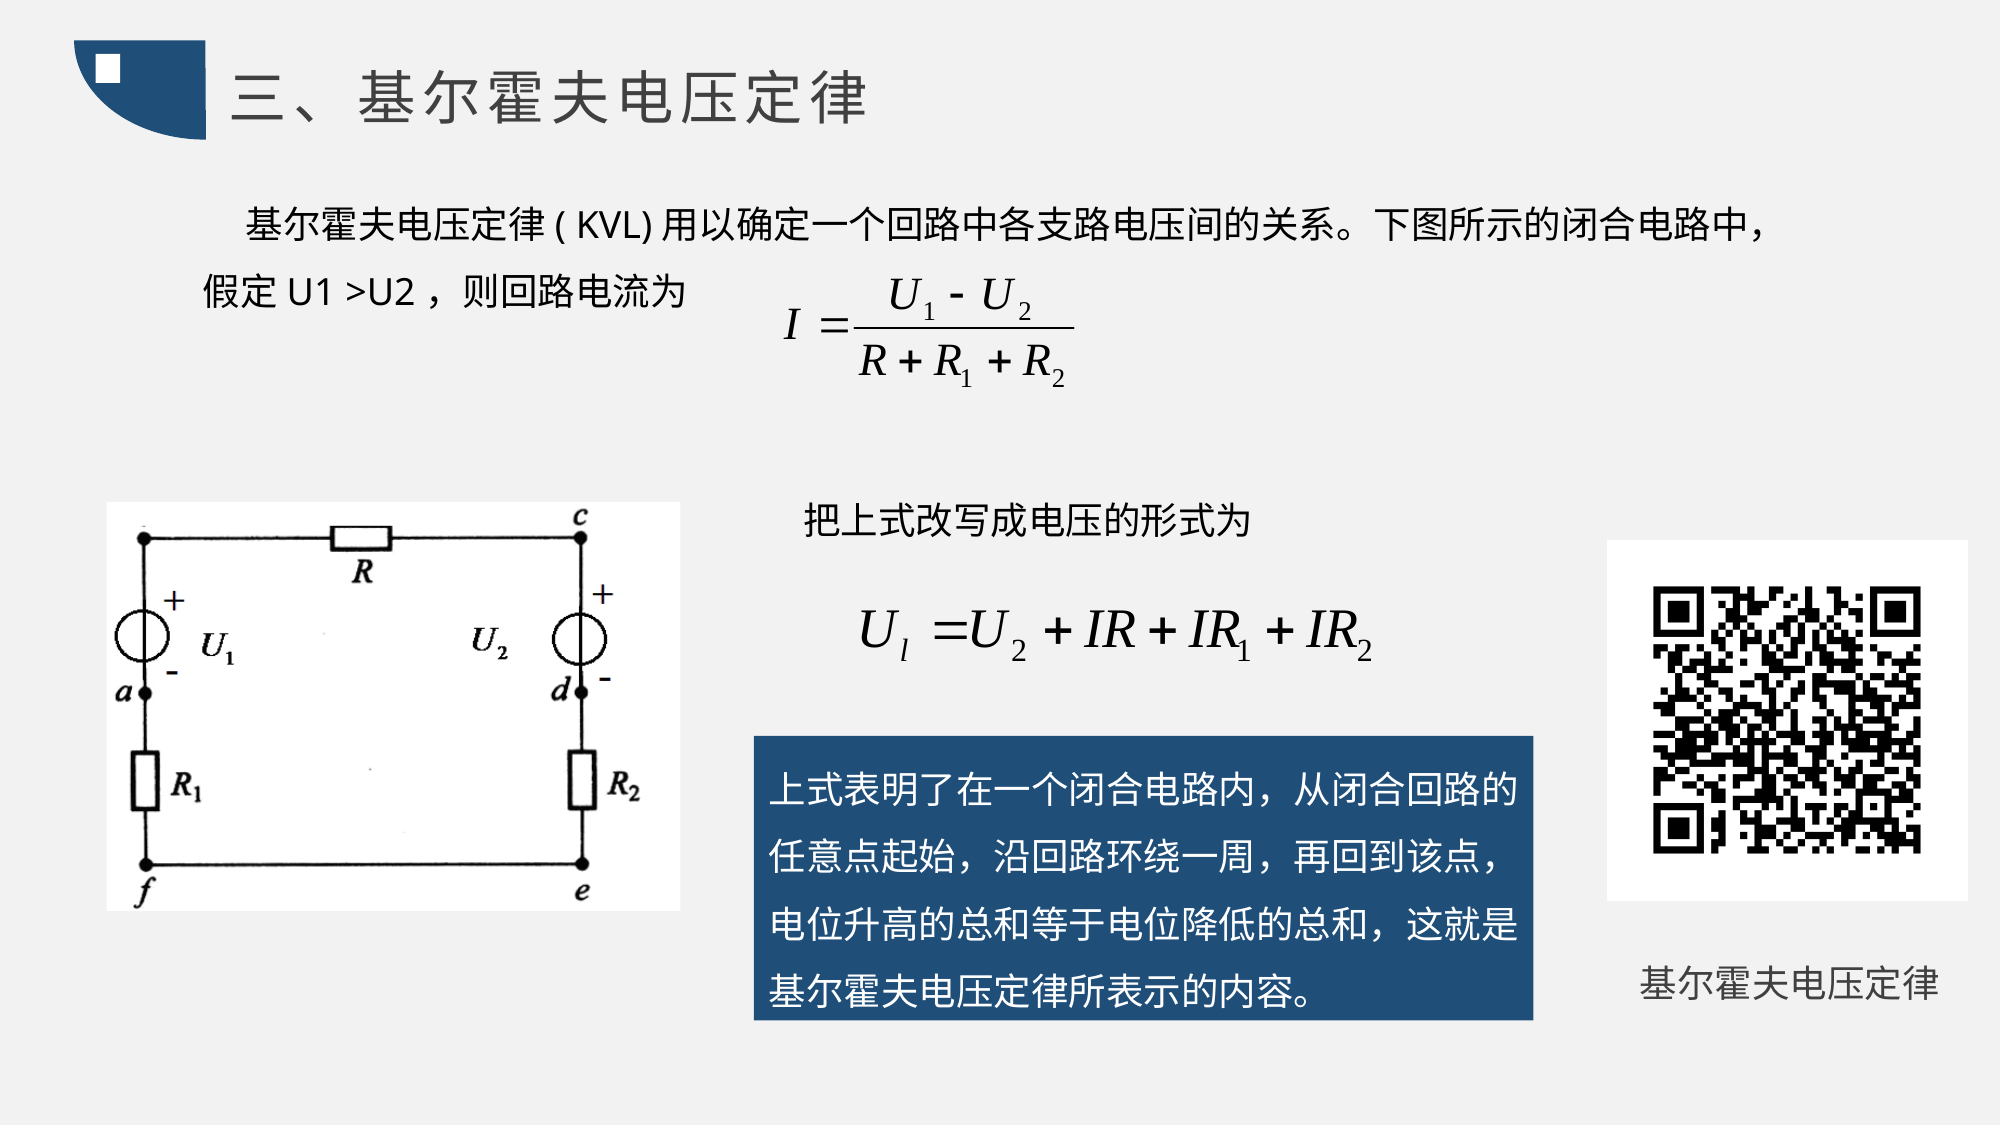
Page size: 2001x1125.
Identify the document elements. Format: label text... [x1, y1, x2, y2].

picture [106, 502, 681, 911]
text_box 基尔霍夫电压定律 [1607, 952, 1973, 1024]
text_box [775, 262, 1083, 398]
text_box 把上式改写成电压的形式为 [788, 489, 1622, 550]
text_box 基尔霍夫电压定律( KVL)用以确定一个回路中各支路电压间的关系。下图所示的闭合电路中，假定U1 >U2，则回路电流为 [187, 171, 1834, 321]
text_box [853, 591, 1385, 676]
picture [1606, 540, 1968, 901]
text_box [74, 0, 1070, 140]
text_box 上式表明了在一个闭合电路内，从闭合回路的任意点起始，沿回路环绕一周，再回到该点，电位升高的总和等于电位降低的总和，这就是基尔霍夫电压定律所表示的内容。 [753, 735, 1534, 1021]
